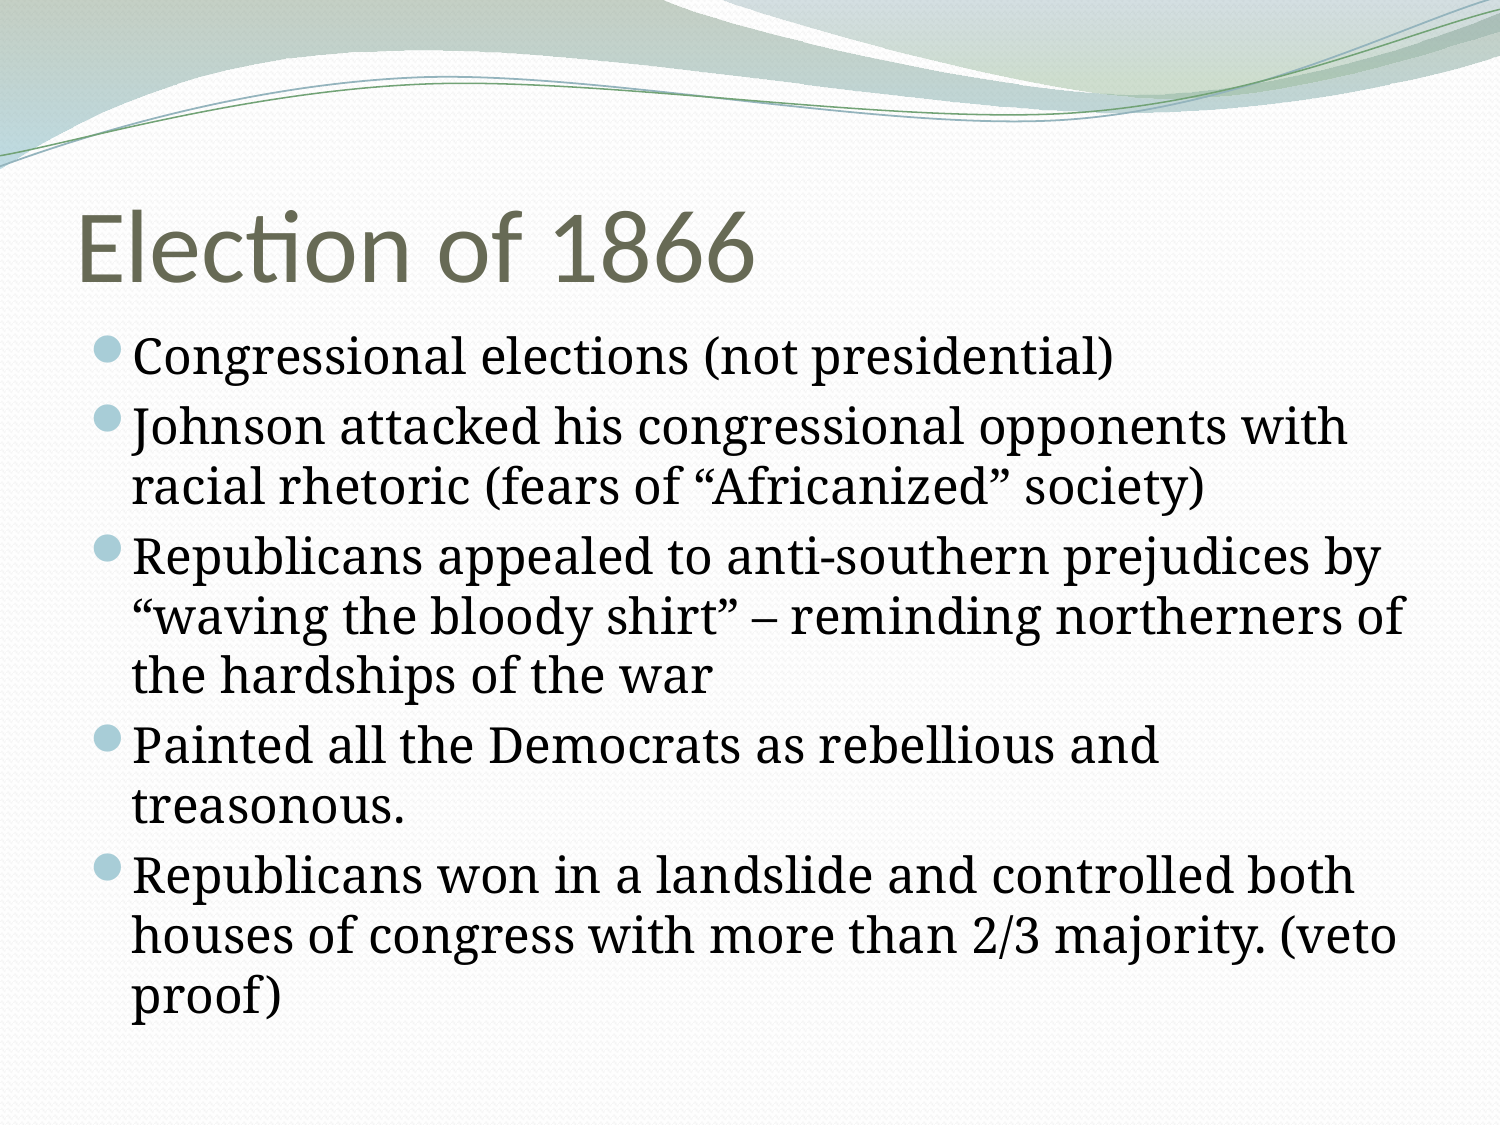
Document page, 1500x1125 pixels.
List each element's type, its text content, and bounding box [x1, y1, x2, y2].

list Congressional elections (not presidential) Johnson attacked his congressional opponents with racial rhetoric (fears of “Africanized” society) Republicans appealed to anti-southern prejudices by “waving the bloody shirt” – reminding northerners of the hardships of the war Painted all the Democrats as rebellious and treasonous. Republicans won in a landslide and controlled both houses of congress with more than 2/3 majority. (veto proof) [75, 317, 1425, 1038]
title Election of 1866 [75, 115, 1425, 303]
